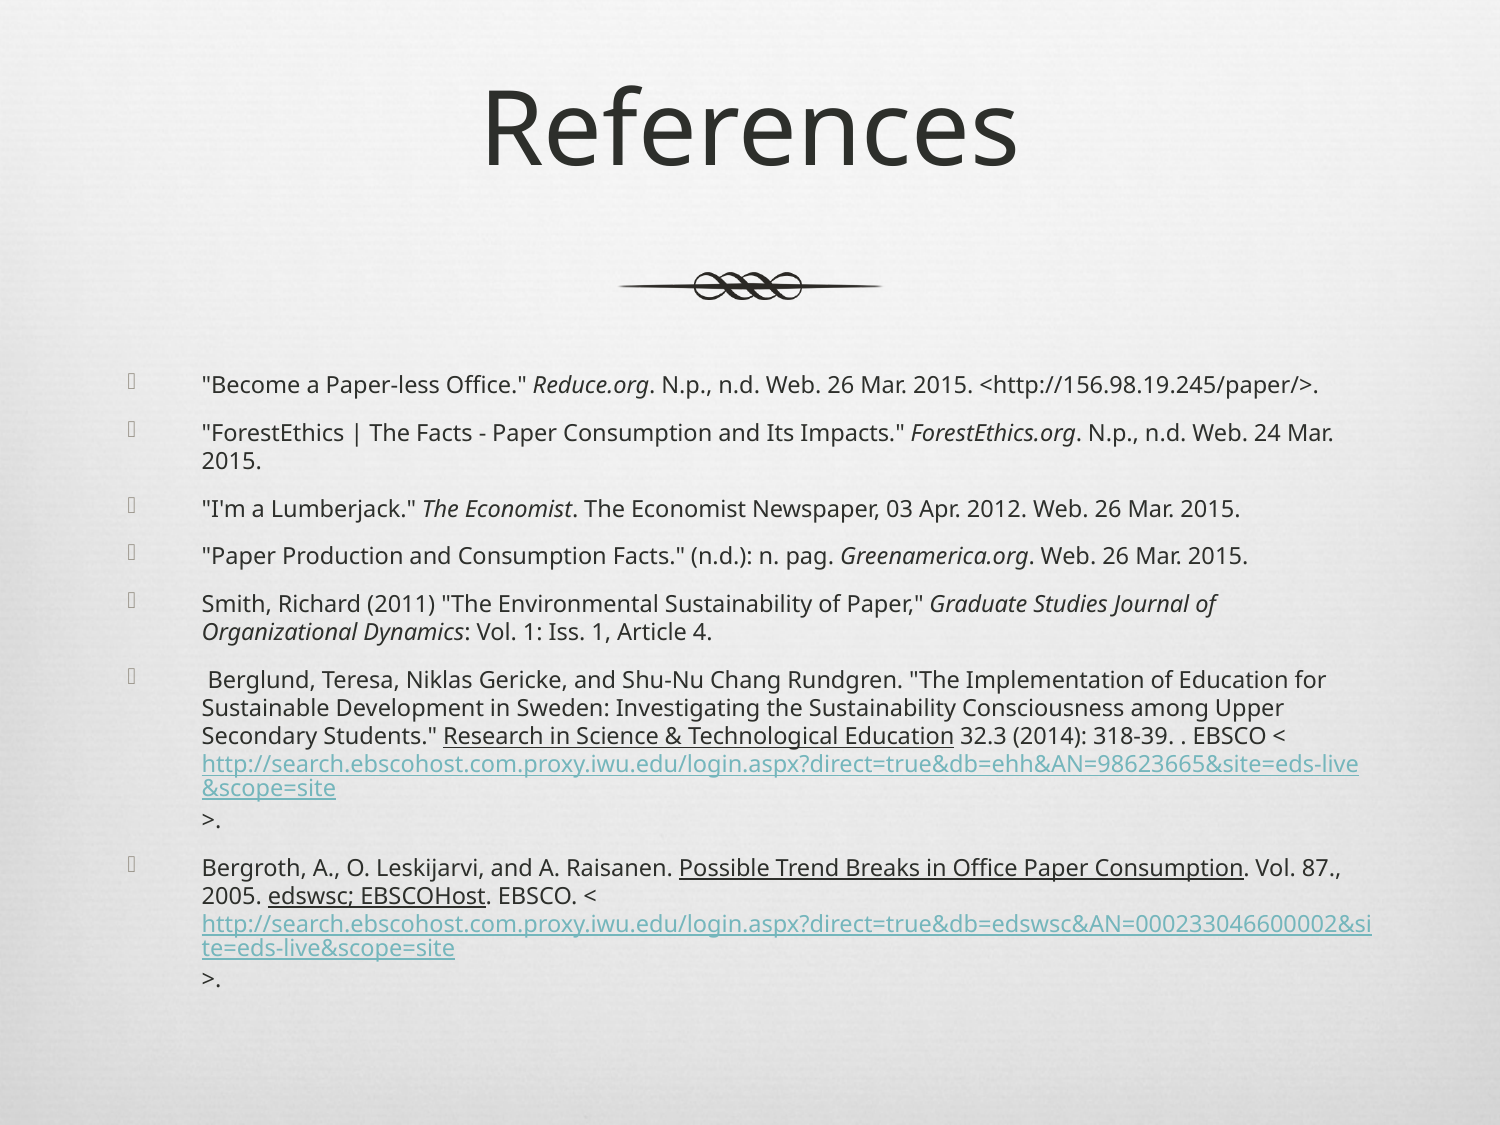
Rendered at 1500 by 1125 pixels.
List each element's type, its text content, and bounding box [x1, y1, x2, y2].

title References [112, 11, 1388, 236]
list "Become a Paper-less Office." Reduce.org. N.p., n.d. Web. 26 Mar. 2015. <http://156.98.19.245/paper/>. "ForestEthics | The Facts - Paper Consumption and Its Impacts." ForestEthics.org. N.p., n.d. Web. 24 Mar. 2015. "I'm a Lumberjack." The Economist. The Economist Newspaper, 03 Apr. 2012. Web. 26 Mar. 2015. "Paper Production and Consumption Facts." (n.d.): n. pag. Greenamerica.org. Web. 26 Mar. 2015. Smith, Richard (2011) "The Environmental Sustainability of Paper," Graduate Studies Journal of Organizational Dynamics: Vol. 1: Iss. 1, Article 4. Berglund, Teresa, Niklas Gericke, and Shu-Nu Chang Rundgren. "The Implementation of Education for Sustainable Development in Sweden: Investigating the Sustainability Consciousness among Upper Secondary Students." Research in Science & Technological Education 32.3 (2014): 318-39. . EBSCO <http://search.ebscohost.com.proxy.iwu.edu/login.aspx?direct=true&db=ehh&AN=98623665&site=eds-live&scope=site>. Bergroth, A., O. Leskijarvi, and A. Raisanen. Possible Trend Breaks in Office Paper Consumption. Vol. 87., 2005. edswsc; EBSCOHost. EBSCO. <http://search.ebscohost.com.proxy.iwu.edu/login.aspx?direct=true&db=edswsc&AN=000233046600002&site=eds-live&scope=site>. [112, 362, 1388, 963]
picture [615, 272, 885, 300]
